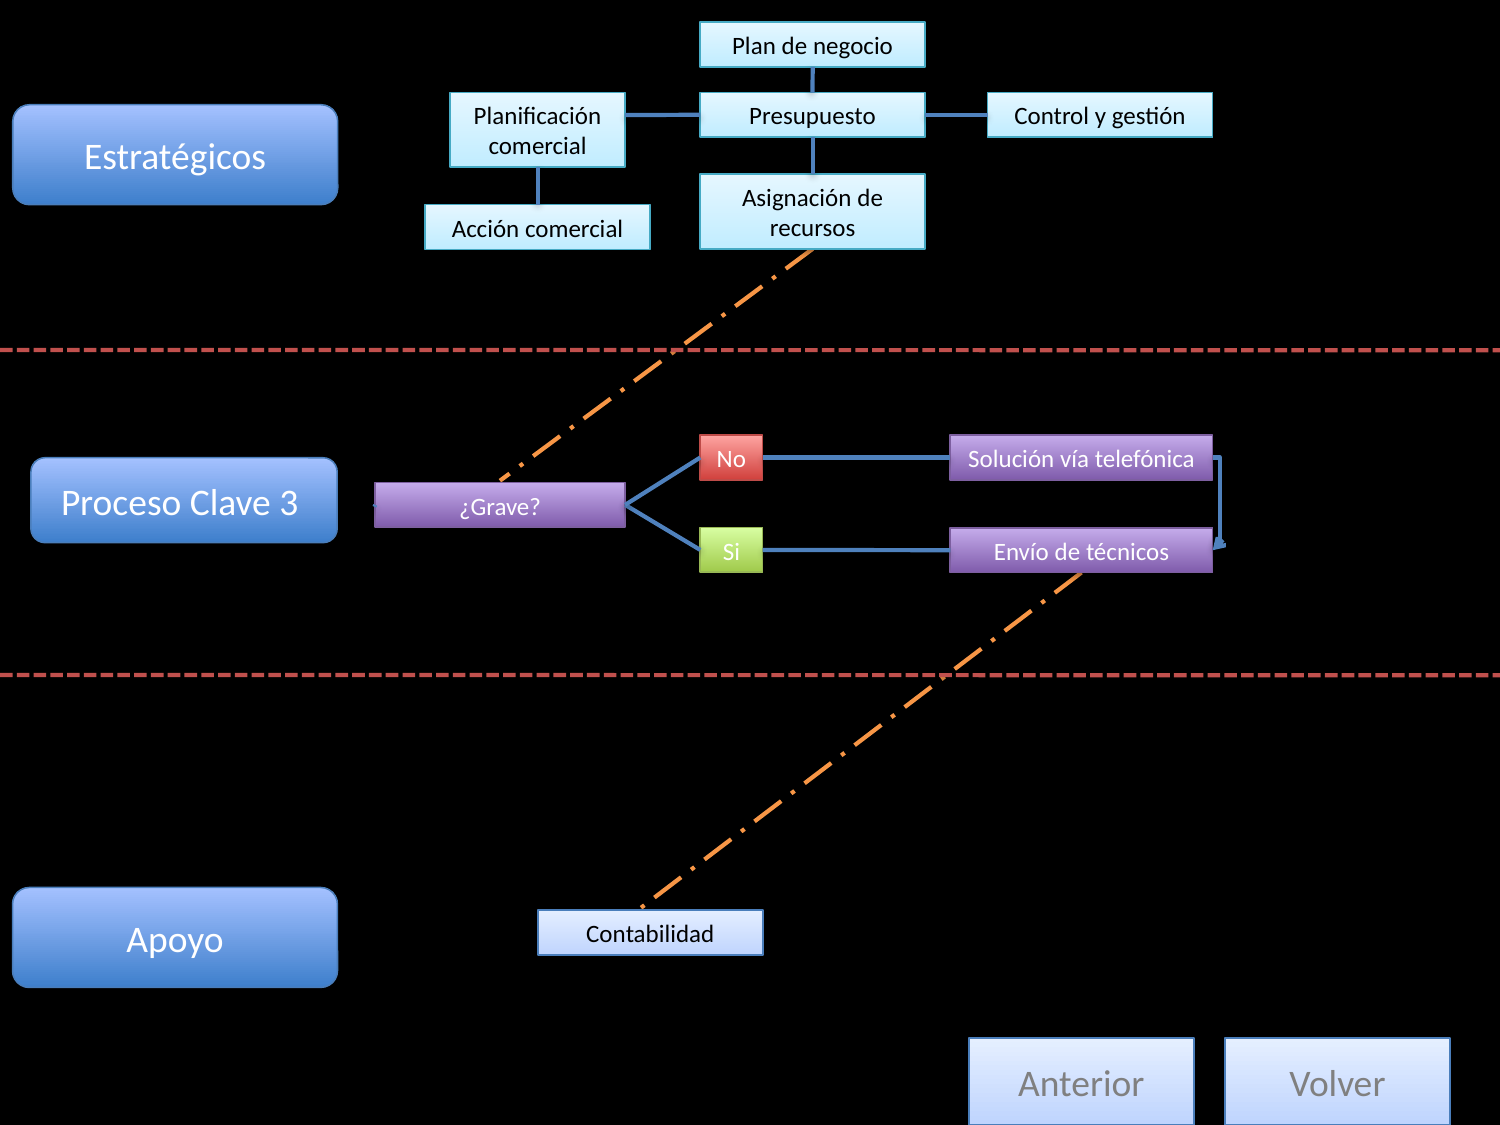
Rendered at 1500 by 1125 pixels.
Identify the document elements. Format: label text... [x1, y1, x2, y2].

text_box Presupuesto [699, 92, 926, 138]
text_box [691, 519, 1029, 673]
text_box Acción comercial [424, 204, 536, 250]
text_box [624, 457, 701, 506]
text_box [624, 513, 701, 551]
text_box Control y gestión [987, 92, 1213, 138]
text_box ¿Grave? [374, 482, 539, 528]
text_box Asignación de recursos [699, 173, 926, 250]
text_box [540, 208, 772, 348]
text_box Proceso Clave 3 [30, 456, 338, 544]
text_box Solución vía telefónica [949, 434, 1213, 481]
text_box Planificación comercial [449, 92, 626, 168]
text_box Volver [1224, 1037, 1451, 1125]
text_box Anterior [968, 1037, 1195, 1125]
text_box Plan de negocio [699, 21, 926, 68]
text_box Contabilidad [537, 909, 686, 956]
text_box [691, 685, 1029, 964]
text_box Apoyo [11, 886, 339, 989]
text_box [540, 360, 772, 522]
text_box Envío de técnicos [1033, 527, 1213, 573]
text_box Estratégicos [11, 103, 339, 206]
